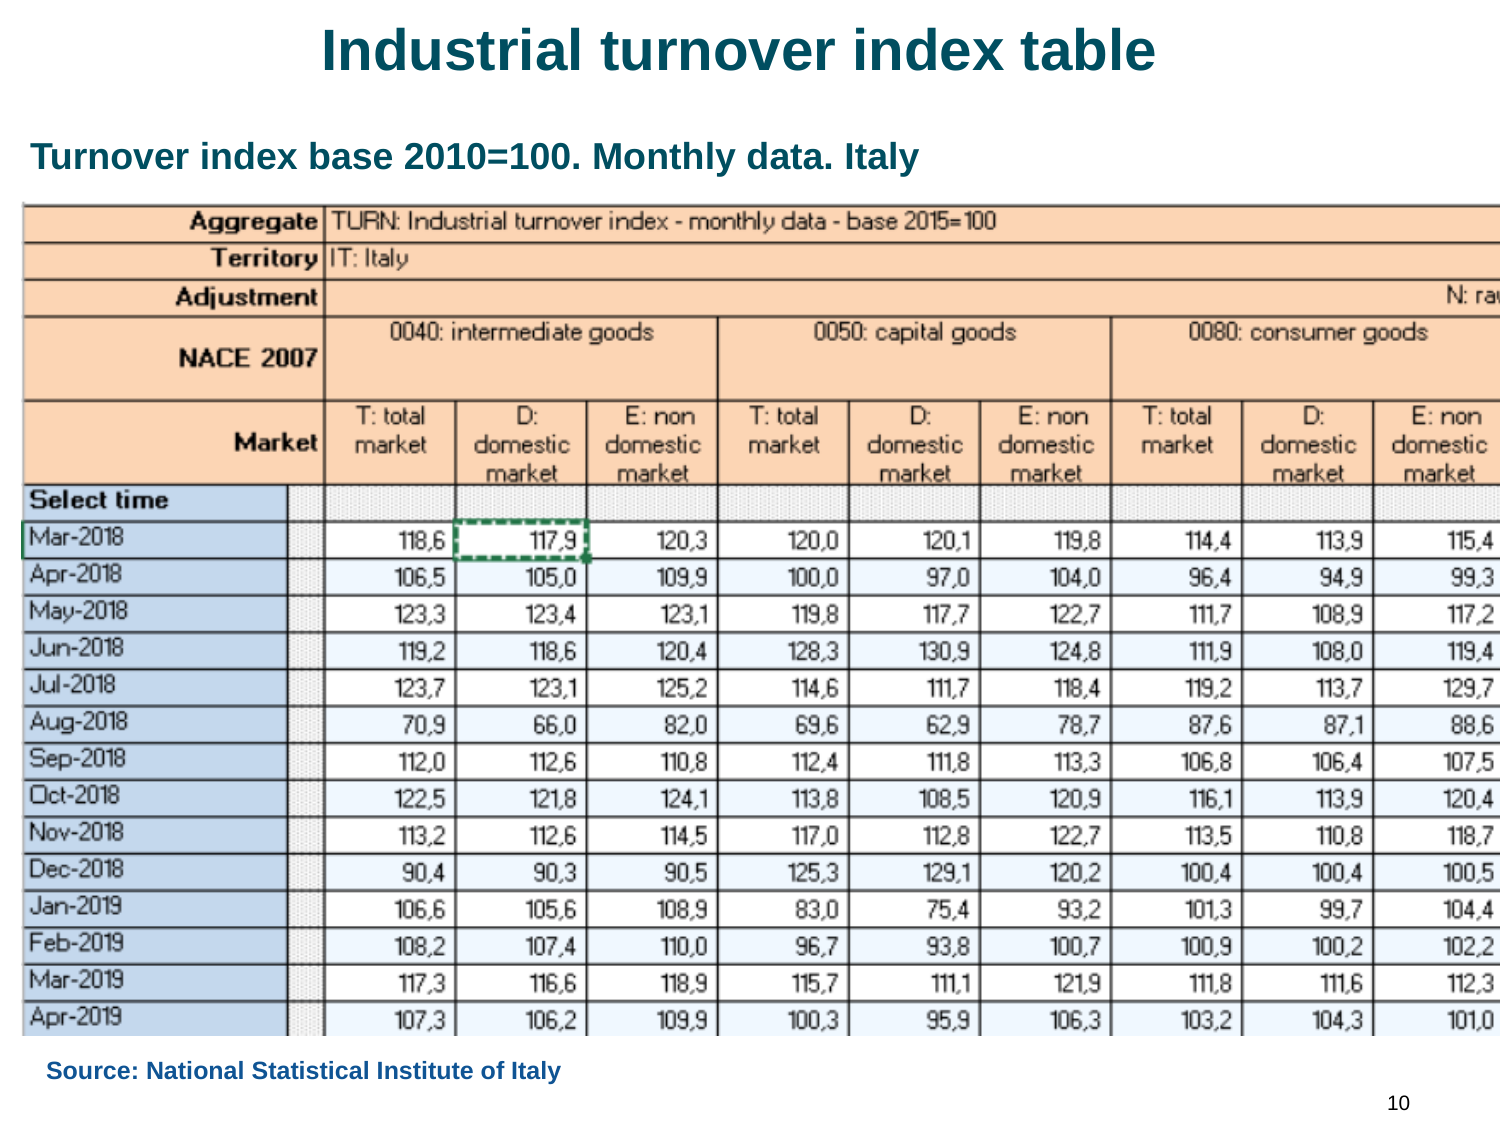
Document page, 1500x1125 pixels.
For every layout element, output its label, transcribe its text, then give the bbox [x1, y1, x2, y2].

picture [432, 148, 438, 165]
picture [754, 153, 761, 165]
picture [316, 153, 323, 165]
text_box Turnover index base 2010=100. Monthly data. Italy [15, 107, 1480, 156]
picture [630, 153, 638, 165]
picture [118, 153, 126, 165]
picture [604, 148, 611, 159]
title Industrial turnover index table [64, 0, 1415, 100]
picture [557, 148, 564, 165]
slide_number 10 [1074, 1082, 1425, 1125]
text_box Source: National Statistical Institute of Italy [31, 1046, 578, 1092]
picture [799, 148, 815, 165]
picture [345, 148, 366, 165]
picture [240, 153, 248, 165]
picture [473, 148, 480, 165]
picture [20, 148, 1500, 1036]
picture [537, 148, 543, 165]
